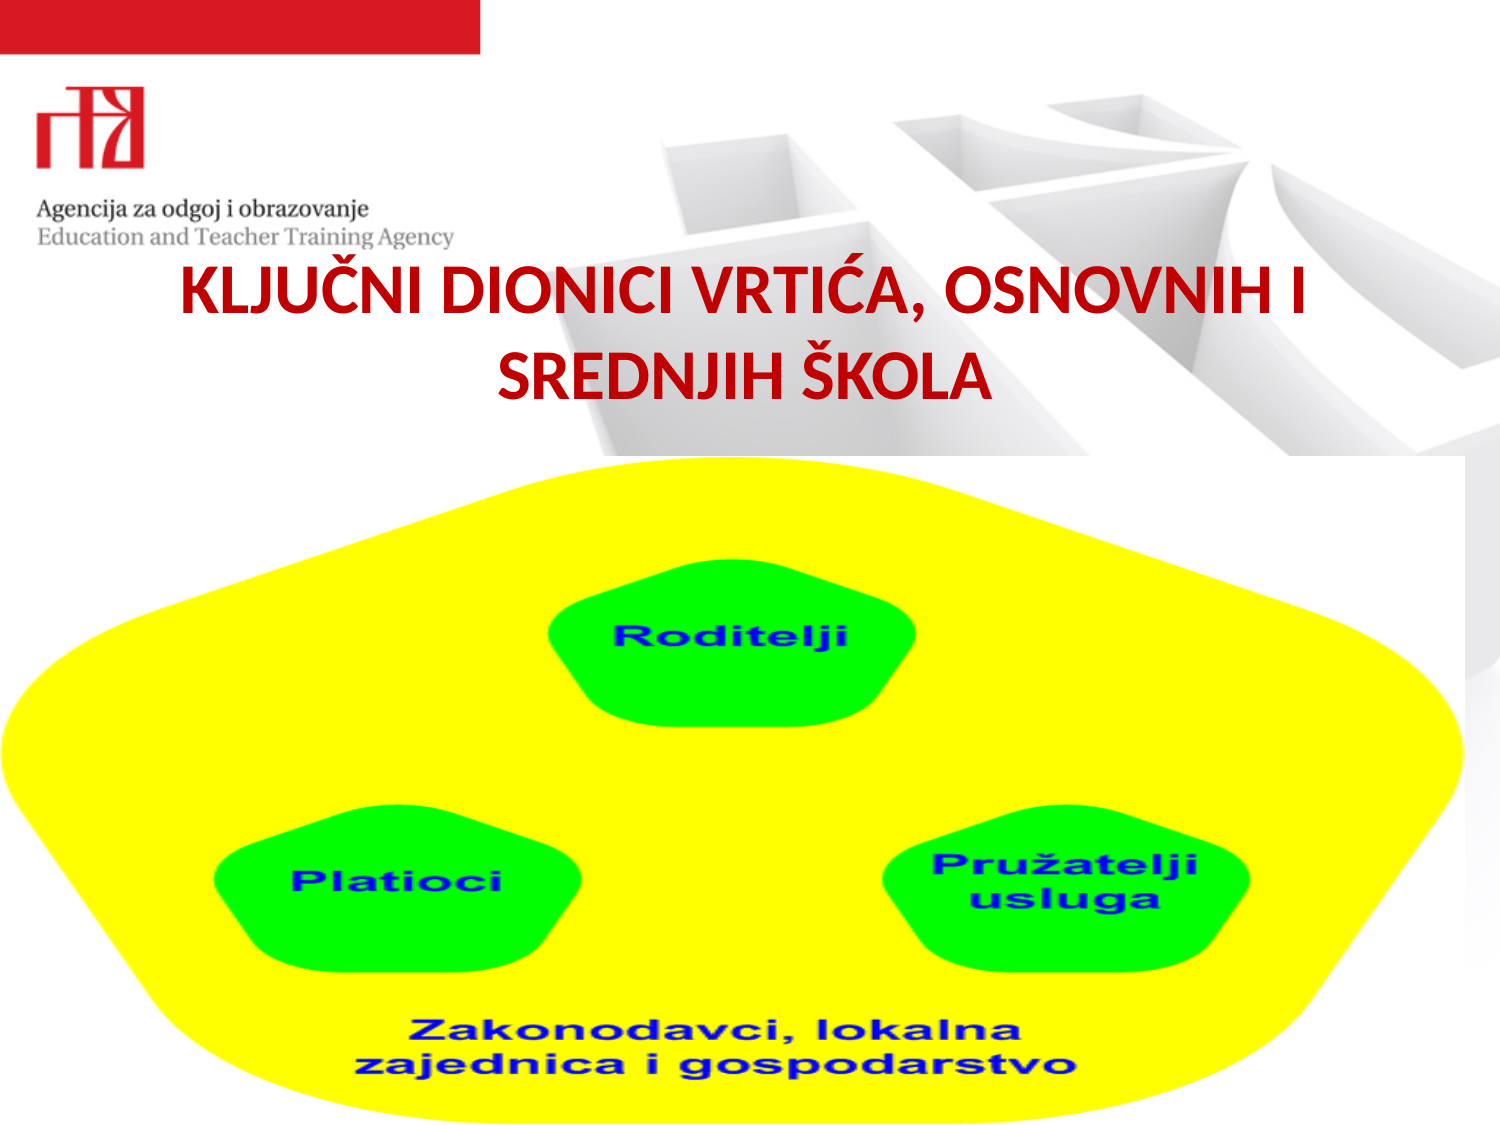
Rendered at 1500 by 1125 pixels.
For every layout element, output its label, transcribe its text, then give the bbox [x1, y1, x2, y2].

title KLJUČNI DIONICI VRTIĆA, OSNOVNIH I SREDNJIH ŠKOLA [70, 234, 1421, 422]
picture [0, 0, 1500, 1125]
